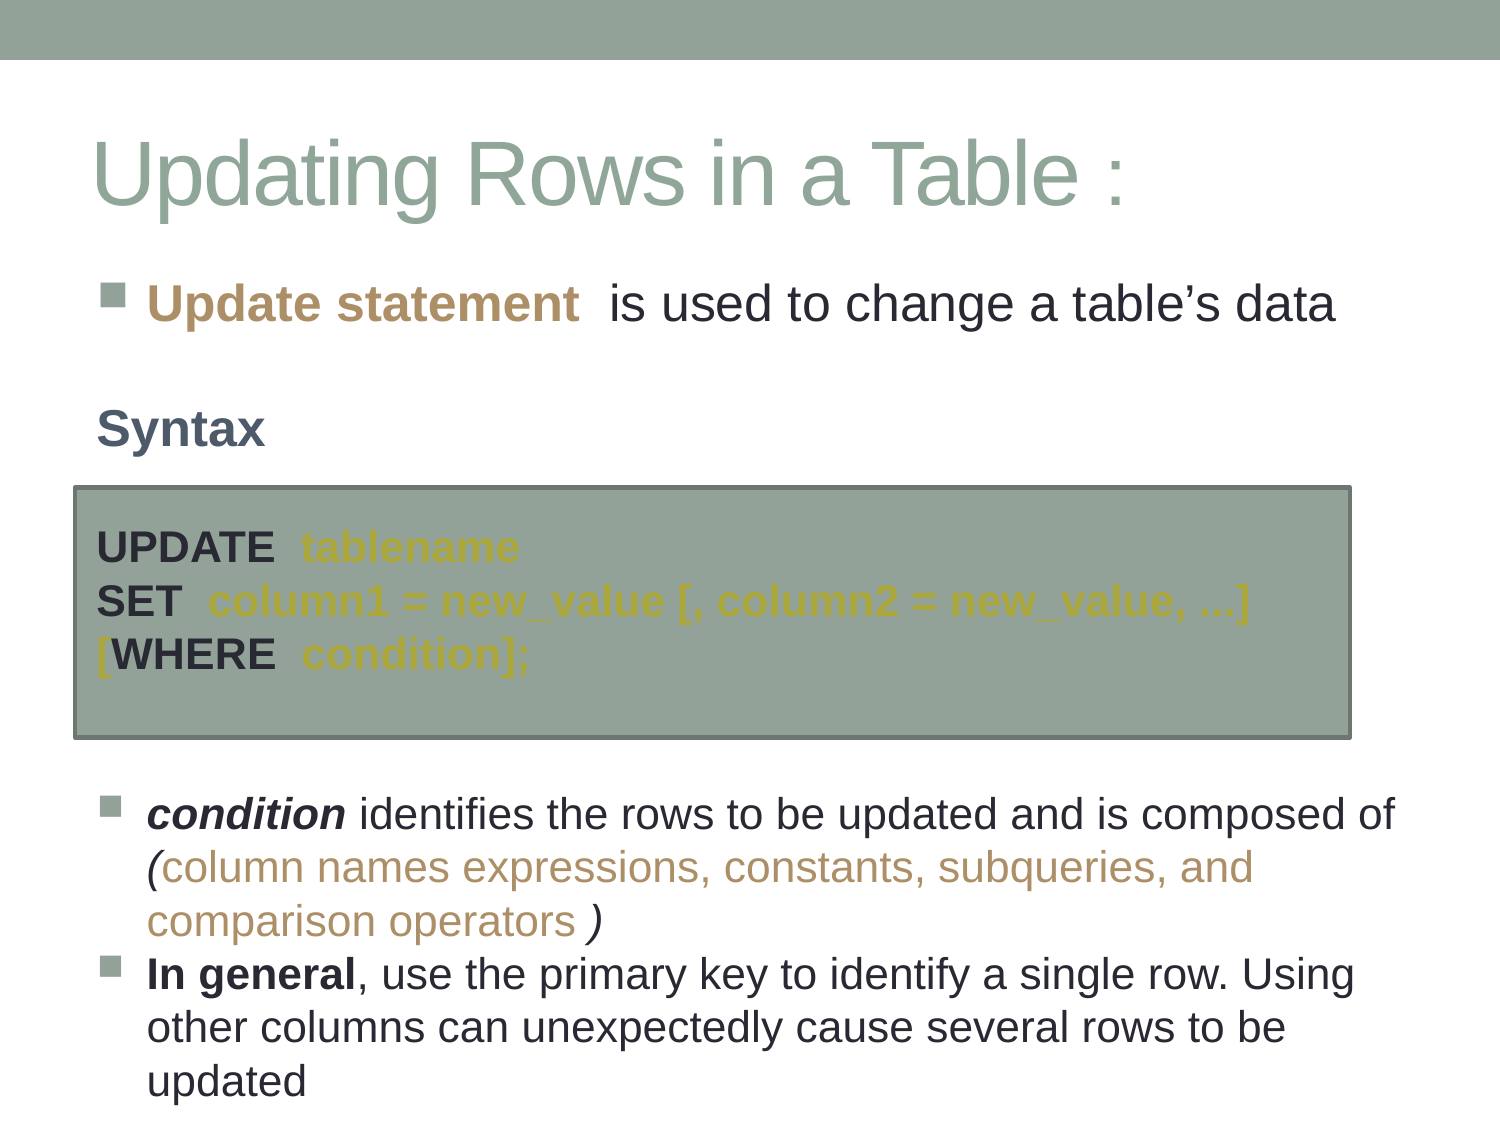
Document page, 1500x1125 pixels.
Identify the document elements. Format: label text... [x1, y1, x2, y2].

title Updating Rows in a Table : Syntax [75, 87, 1425, 250]
list Update statement is used to change a table’s data Syntax UPDATE tablename SET column1 = new_value [, column2 = new_value, ...] [WHERE condition]; condition identifies the rows to be updated and is composed of (column names expressions, constants, subqueries, and comparison operators ) In general, use the primary key to identify a single row. Using other columns can unexpectedly cause several rows to be updated [62, 262, 1413, 1125]
